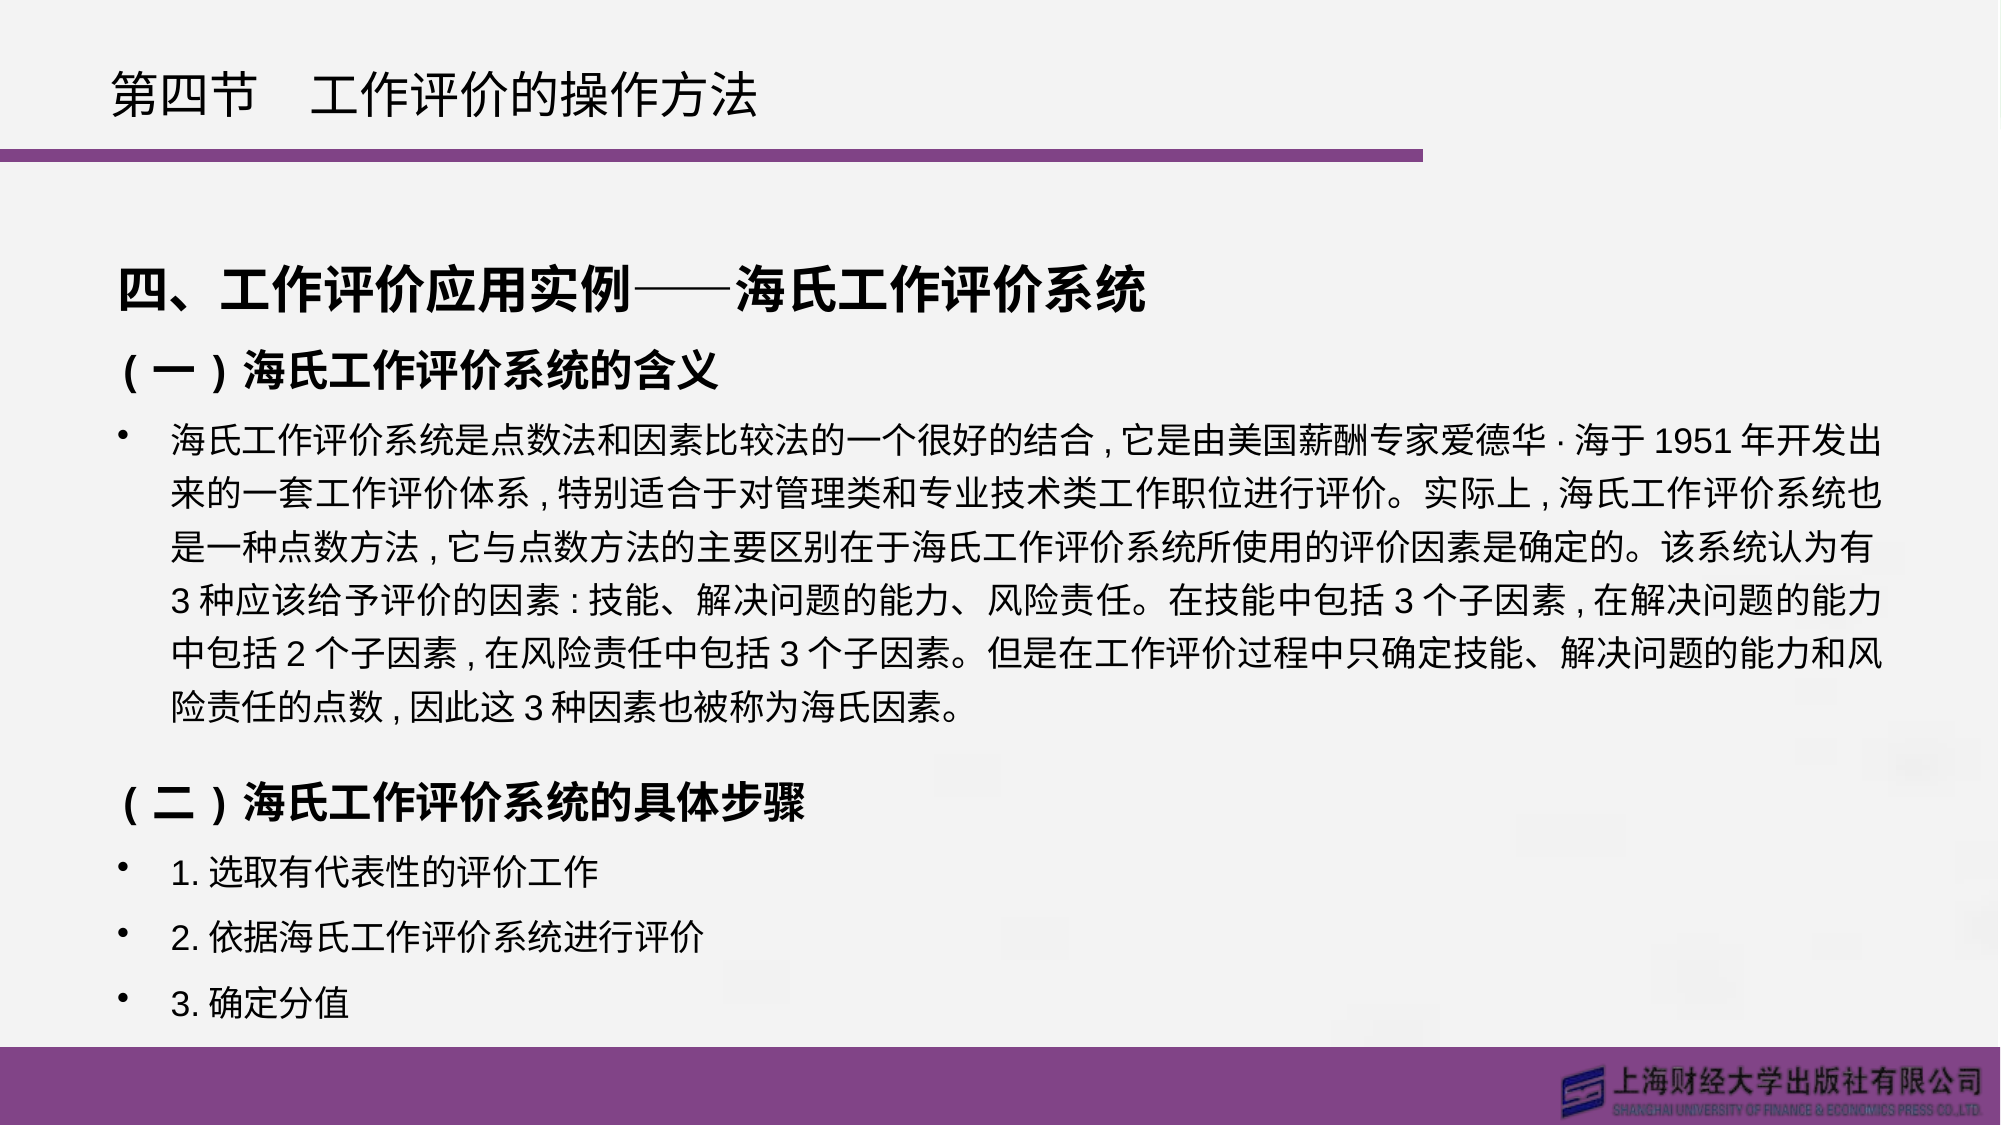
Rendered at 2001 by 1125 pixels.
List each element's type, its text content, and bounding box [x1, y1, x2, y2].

title 第四节 工作评价的操作方法 [94, 42, 1451, 146]
picture [0, 0, 2001, 1125]
list 四、工作评价应用实例——海氏工作评价系统 (一)海氏工作评价系统的含义 海氏工作评价系统是点数法和因素比较法的一个很好的结合,它是由美国薪酬专家爱德华·海于1951年开发出来的一套工作评价体系,特别适合于对管理类和专业技术类工作职位进行评价。实际上,海氏工作评价系统也是一种点数方法,它与点数方法的主要区别在于海氏工作评价系统所使用的评价因素是确定的。该系统认为有3种应该给予评价的因素:技能、解决问题的能力、风险责任。在技能中包括3个子因素,在解决问题的能力中包括2个子因素,在风险责任中包括3个子因素。但是在工作评价过程中只确定技能、解决问题的能力和风险责任的点数,因此这3种因素也被称为海氏因素。 (二)海氏工作评价系统的具体步骤 1.选取有代表性的评价工作 2.依据海氏工作评价系统进行评价 3.确定分值 [102, 233, 1898, 1032]
